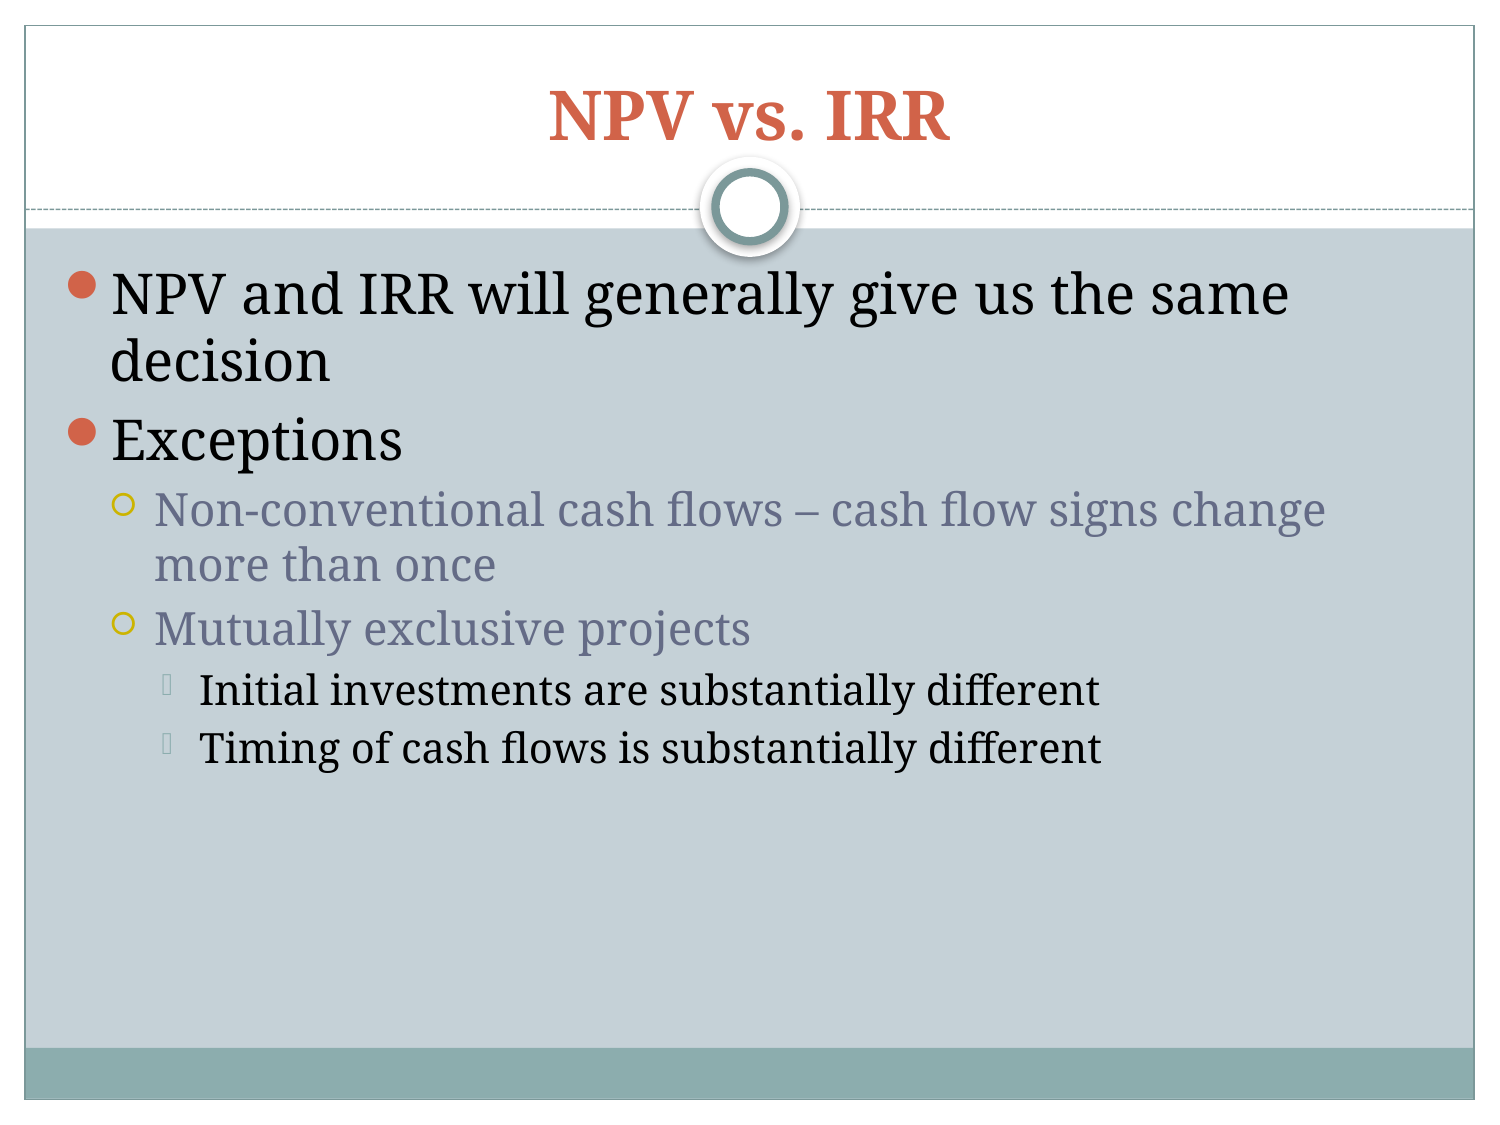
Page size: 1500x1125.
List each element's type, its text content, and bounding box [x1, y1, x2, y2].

list NPV and IRR will generally give us the same decision Exceptions Non-conventional cash flows – cash flow signs change more than once Mutually exclusive projects Initial investments are substantially different Timing of cash flows is substantially different [49, 250, 1445, 1001]
title NPV vs. IRR [49, 37, 1450, 162]
